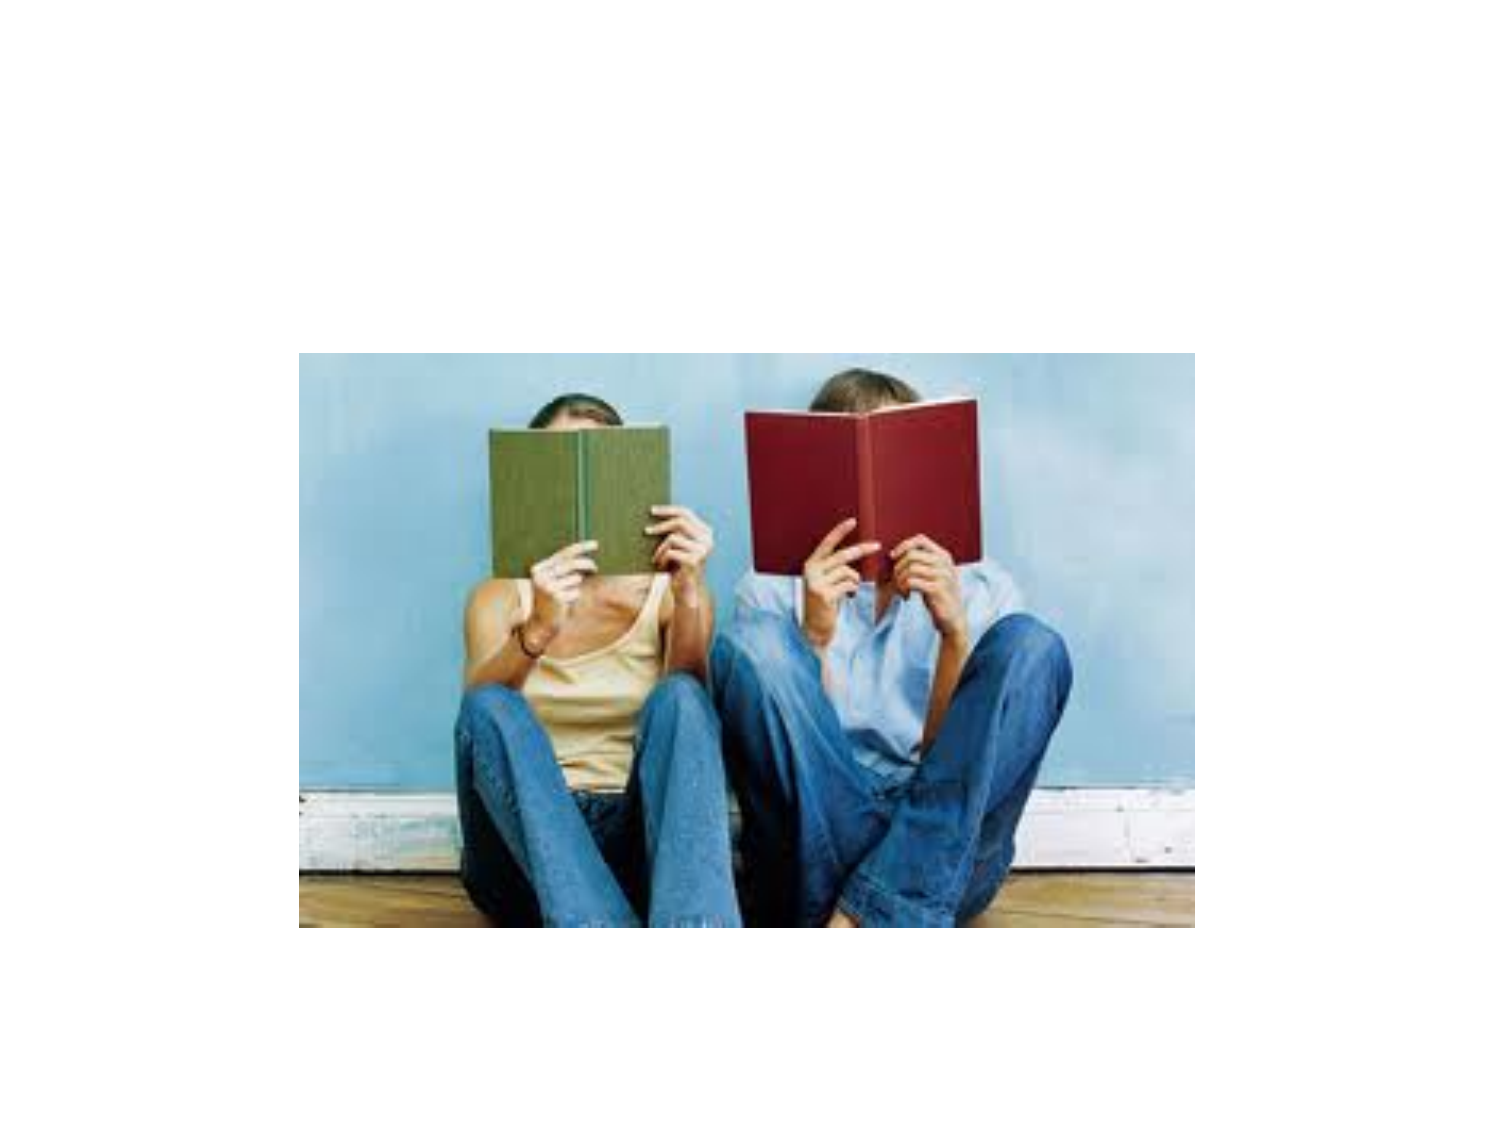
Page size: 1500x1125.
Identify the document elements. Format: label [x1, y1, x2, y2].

picture [298, 353, 1196, 928]
